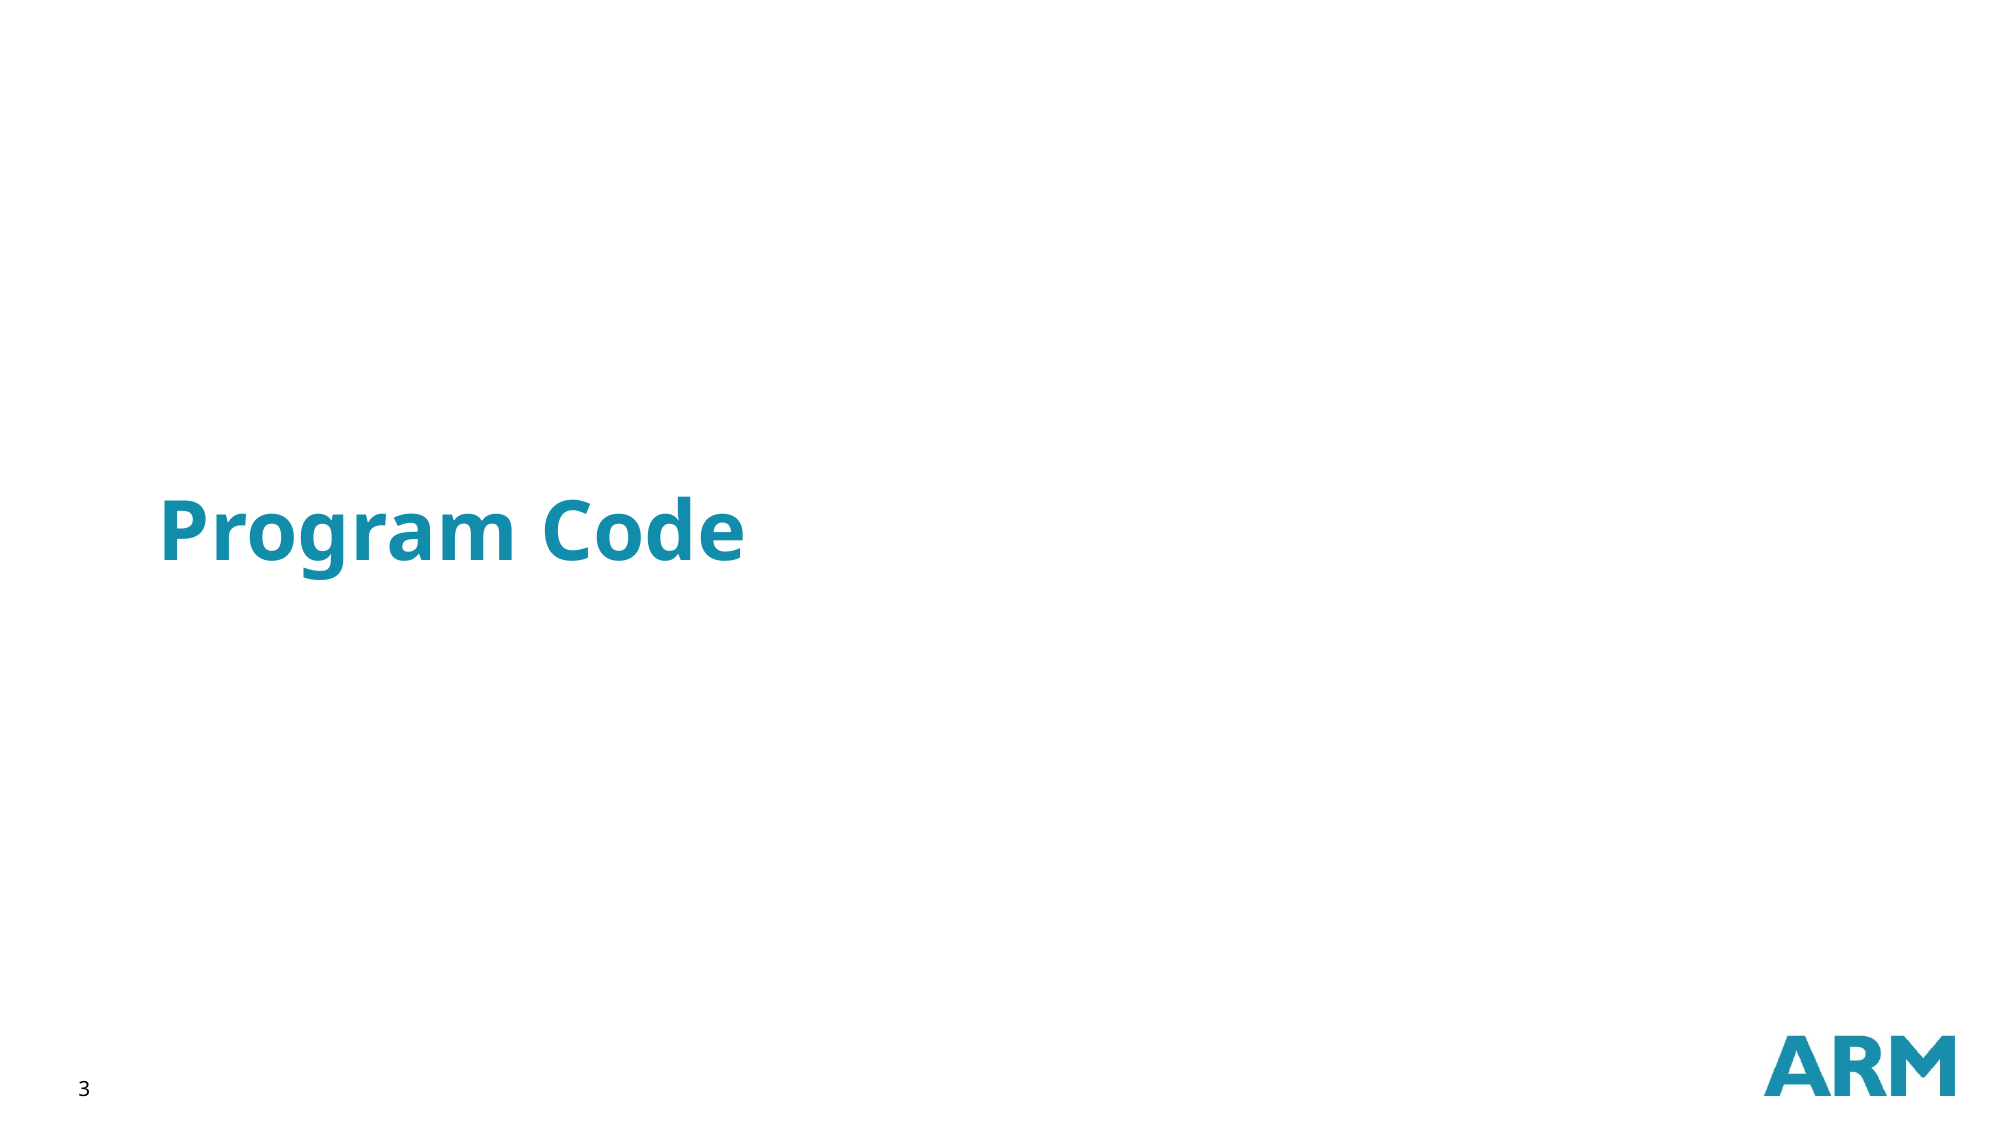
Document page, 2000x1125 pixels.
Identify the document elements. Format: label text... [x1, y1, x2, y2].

picture [1763, 1035, 1955, 1096]
title Program Code [157, 477, 1858, 777]
